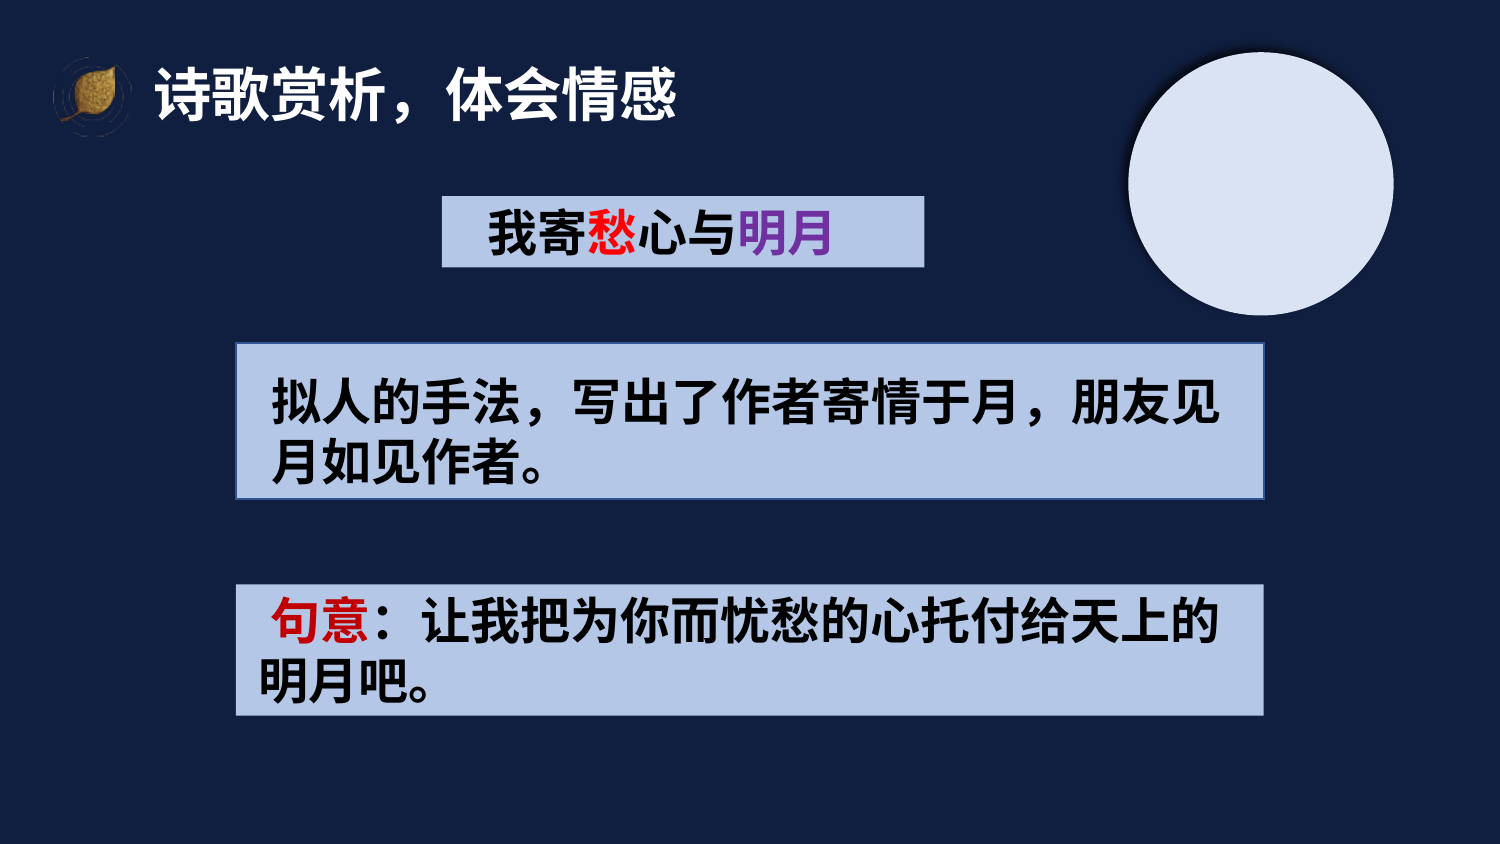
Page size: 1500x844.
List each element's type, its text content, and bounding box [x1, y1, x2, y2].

text_box 句意：让我把为你而忧愁的心托付给天上的 明月吧。 [235, 584, 1264, 716]
text_box 诗歌赏析，体会情感 [142, 52, 690, 134]
text_box [1127, 51, 1395, 317]
text_box 我寄愁心与明月 [441, 196, 925, 268]
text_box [53, 57, 132, 137]
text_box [235, 342, 1271, 500]
